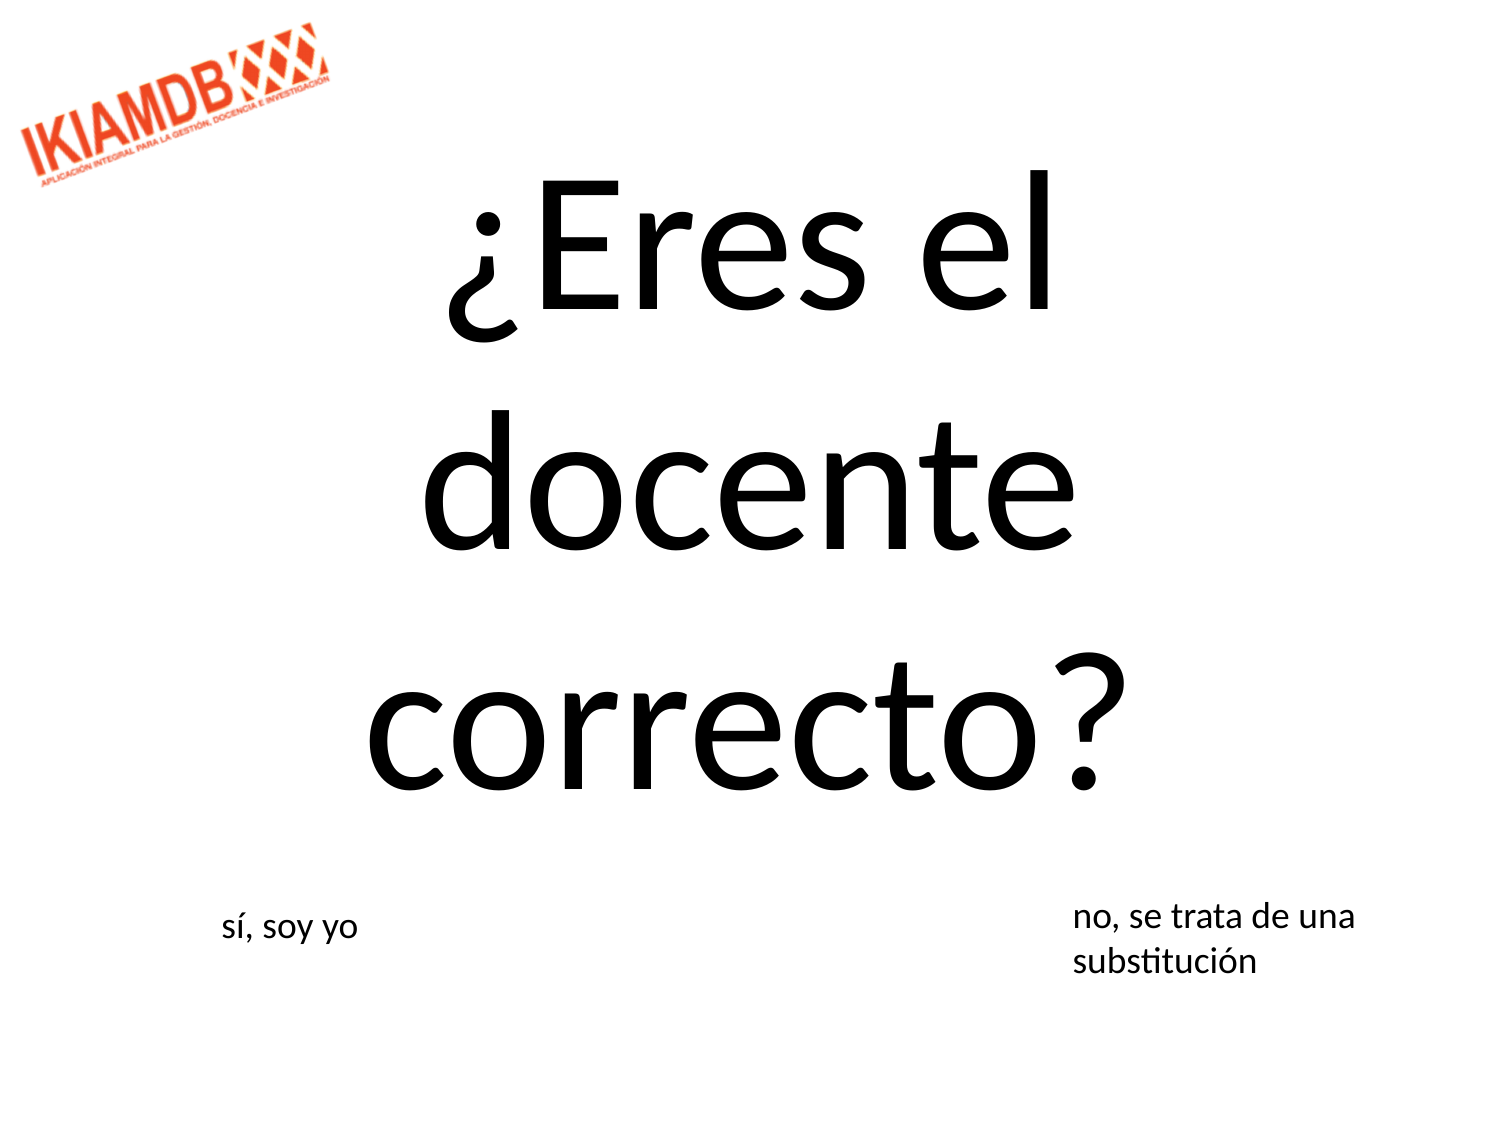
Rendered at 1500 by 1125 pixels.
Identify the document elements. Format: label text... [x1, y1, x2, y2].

picture [19, 21, 334, 190]
text_box sí, soy yo [206, 893, 413, 998]
text_box ¿Eres el docente correcto? [112, 349, 1388, 591]
text_box no, se trata de una substitución [1057, 883, 1471, 1034]
